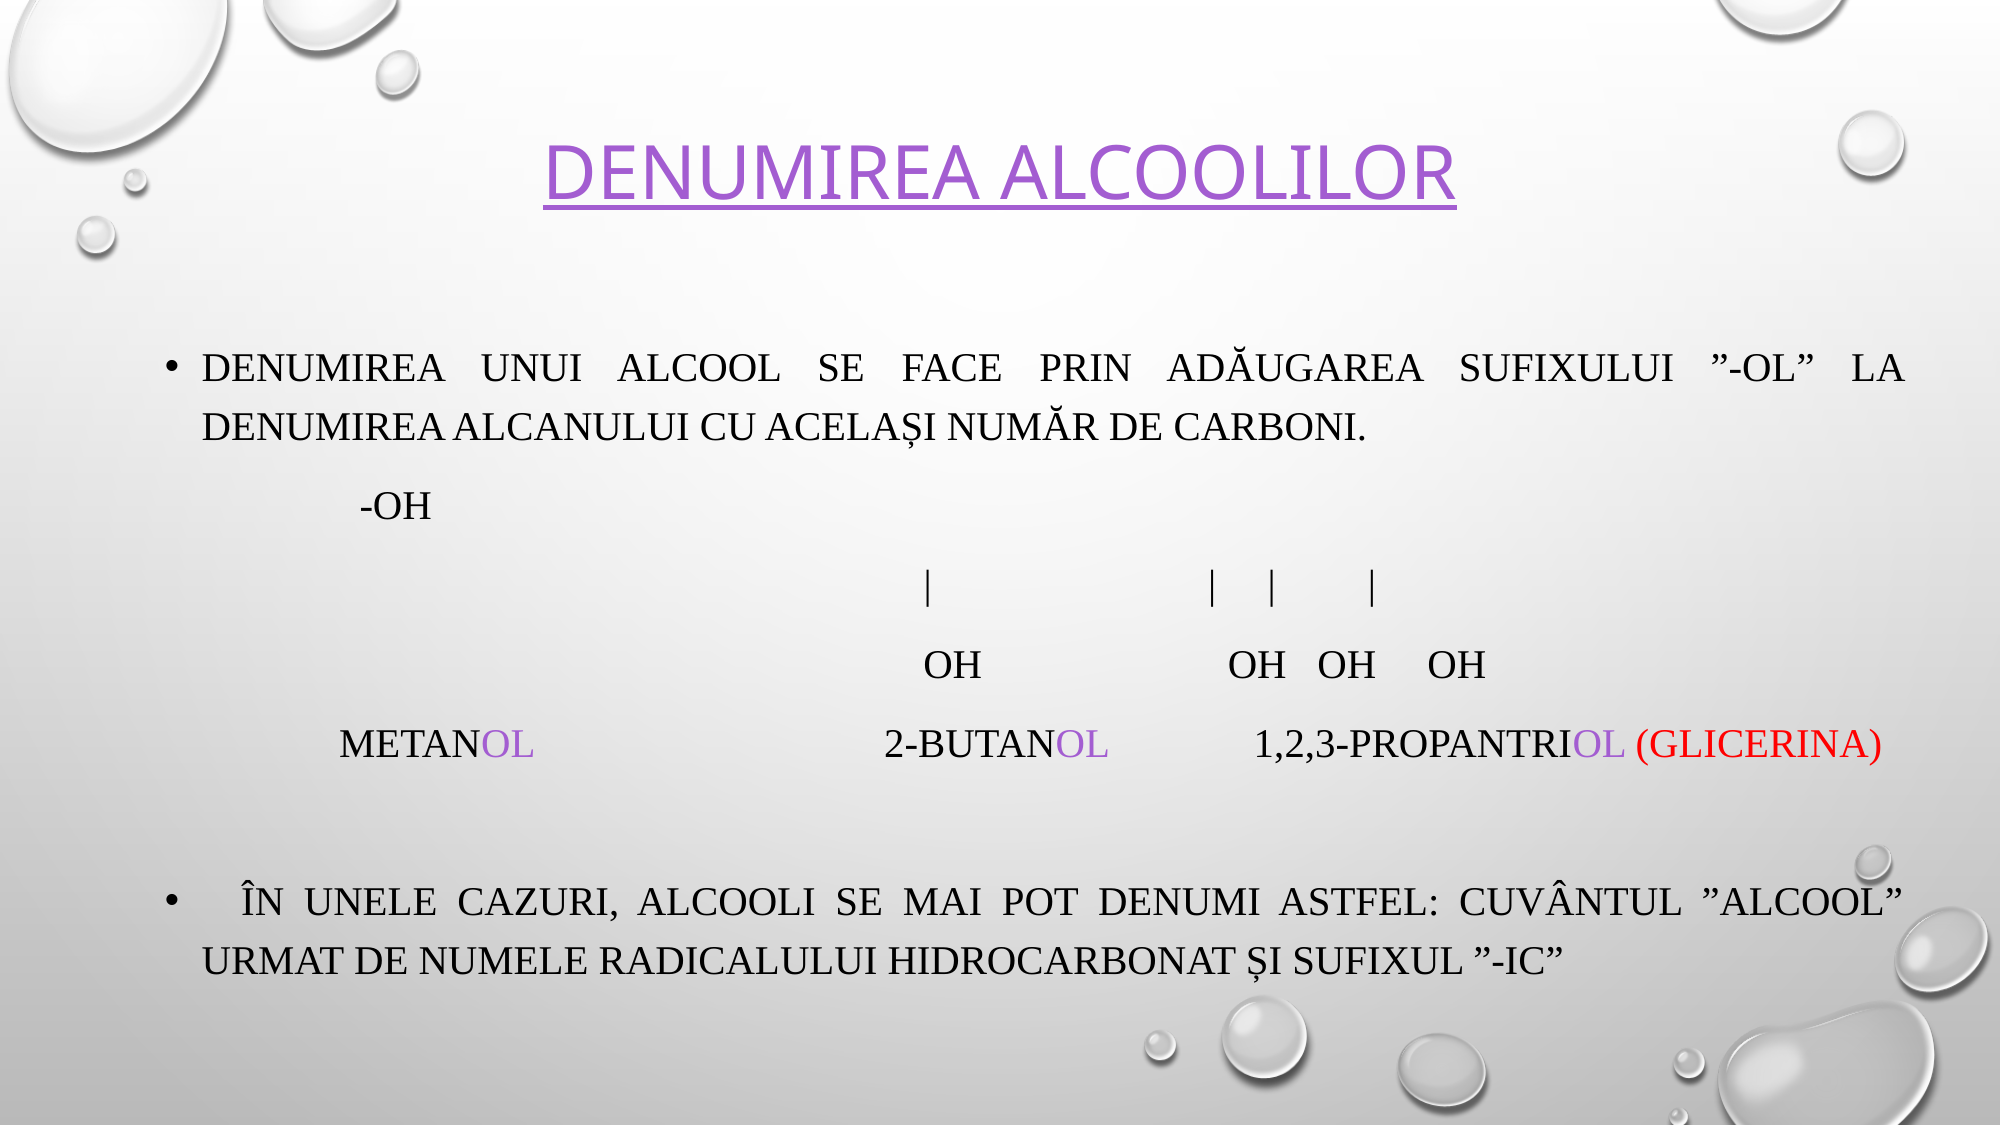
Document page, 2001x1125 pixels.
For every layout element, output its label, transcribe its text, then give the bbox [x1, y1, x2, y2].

title Denumirea Alcoolilor [149, 44, 1851, 306]
picture [0, 0, 2000, 1125]
